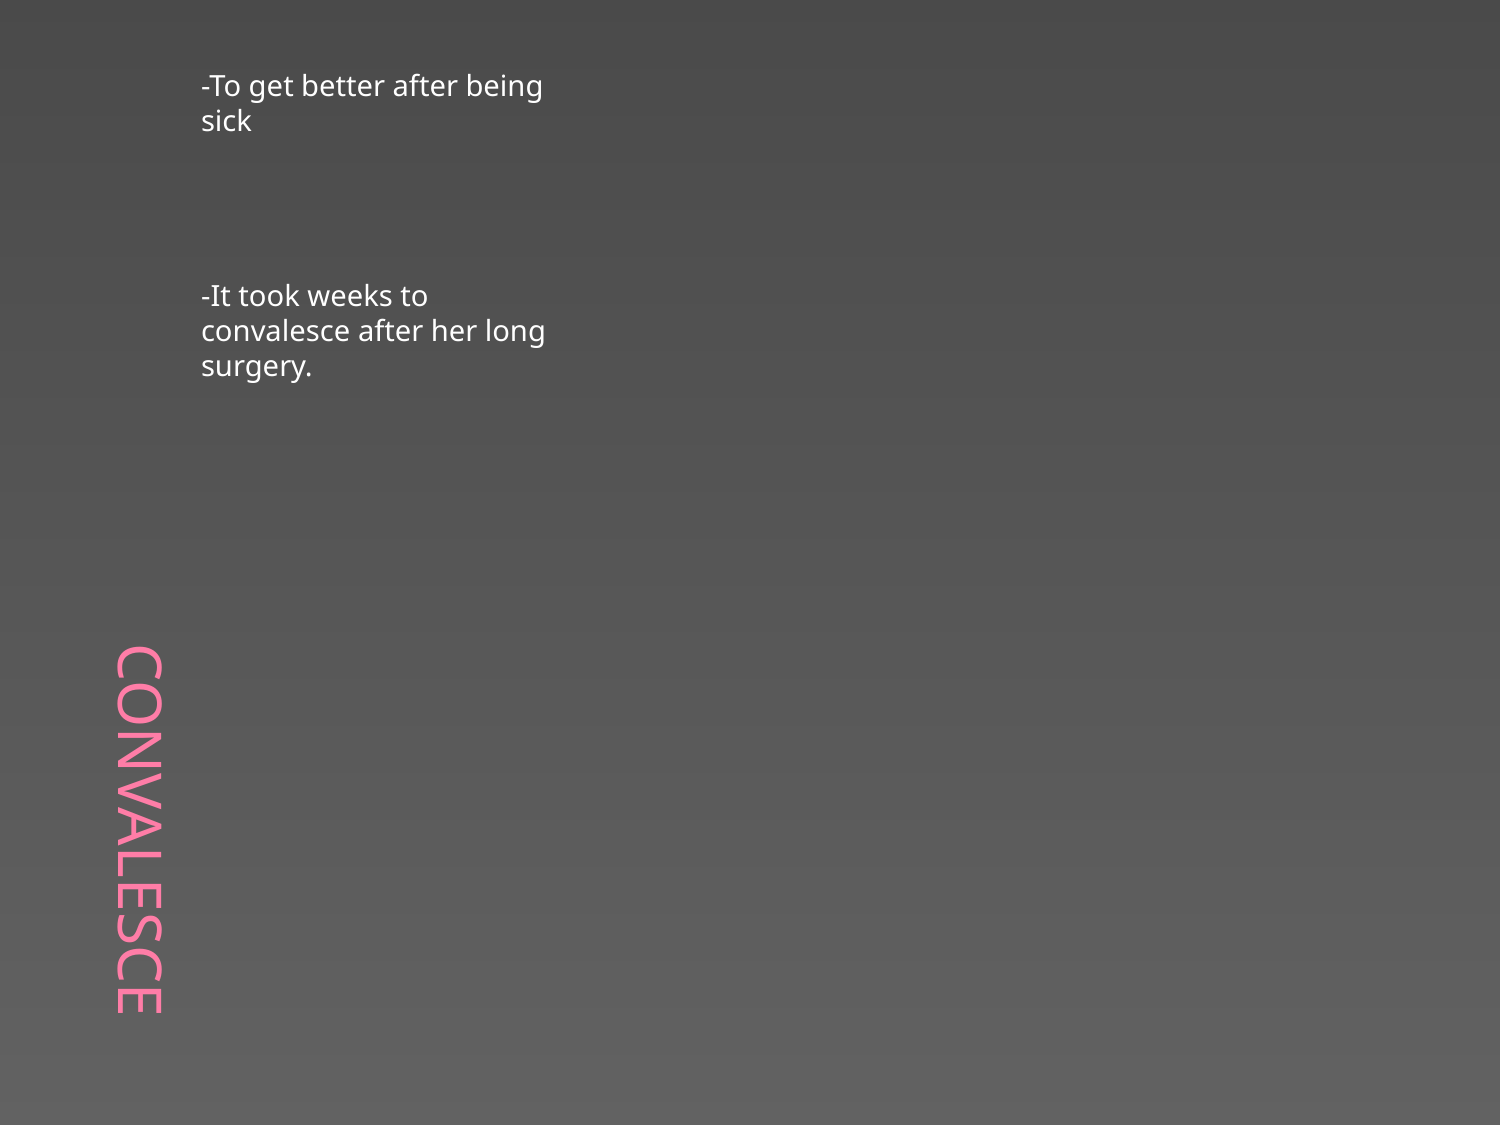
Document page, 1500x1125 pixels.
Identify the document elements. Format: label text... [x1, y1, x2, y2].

list -To get better after being sick -It took weeks to convalesce after her long surgery. [186, 60, 587, 1036]
title Convalesce [36, 60, 186, 1036]
